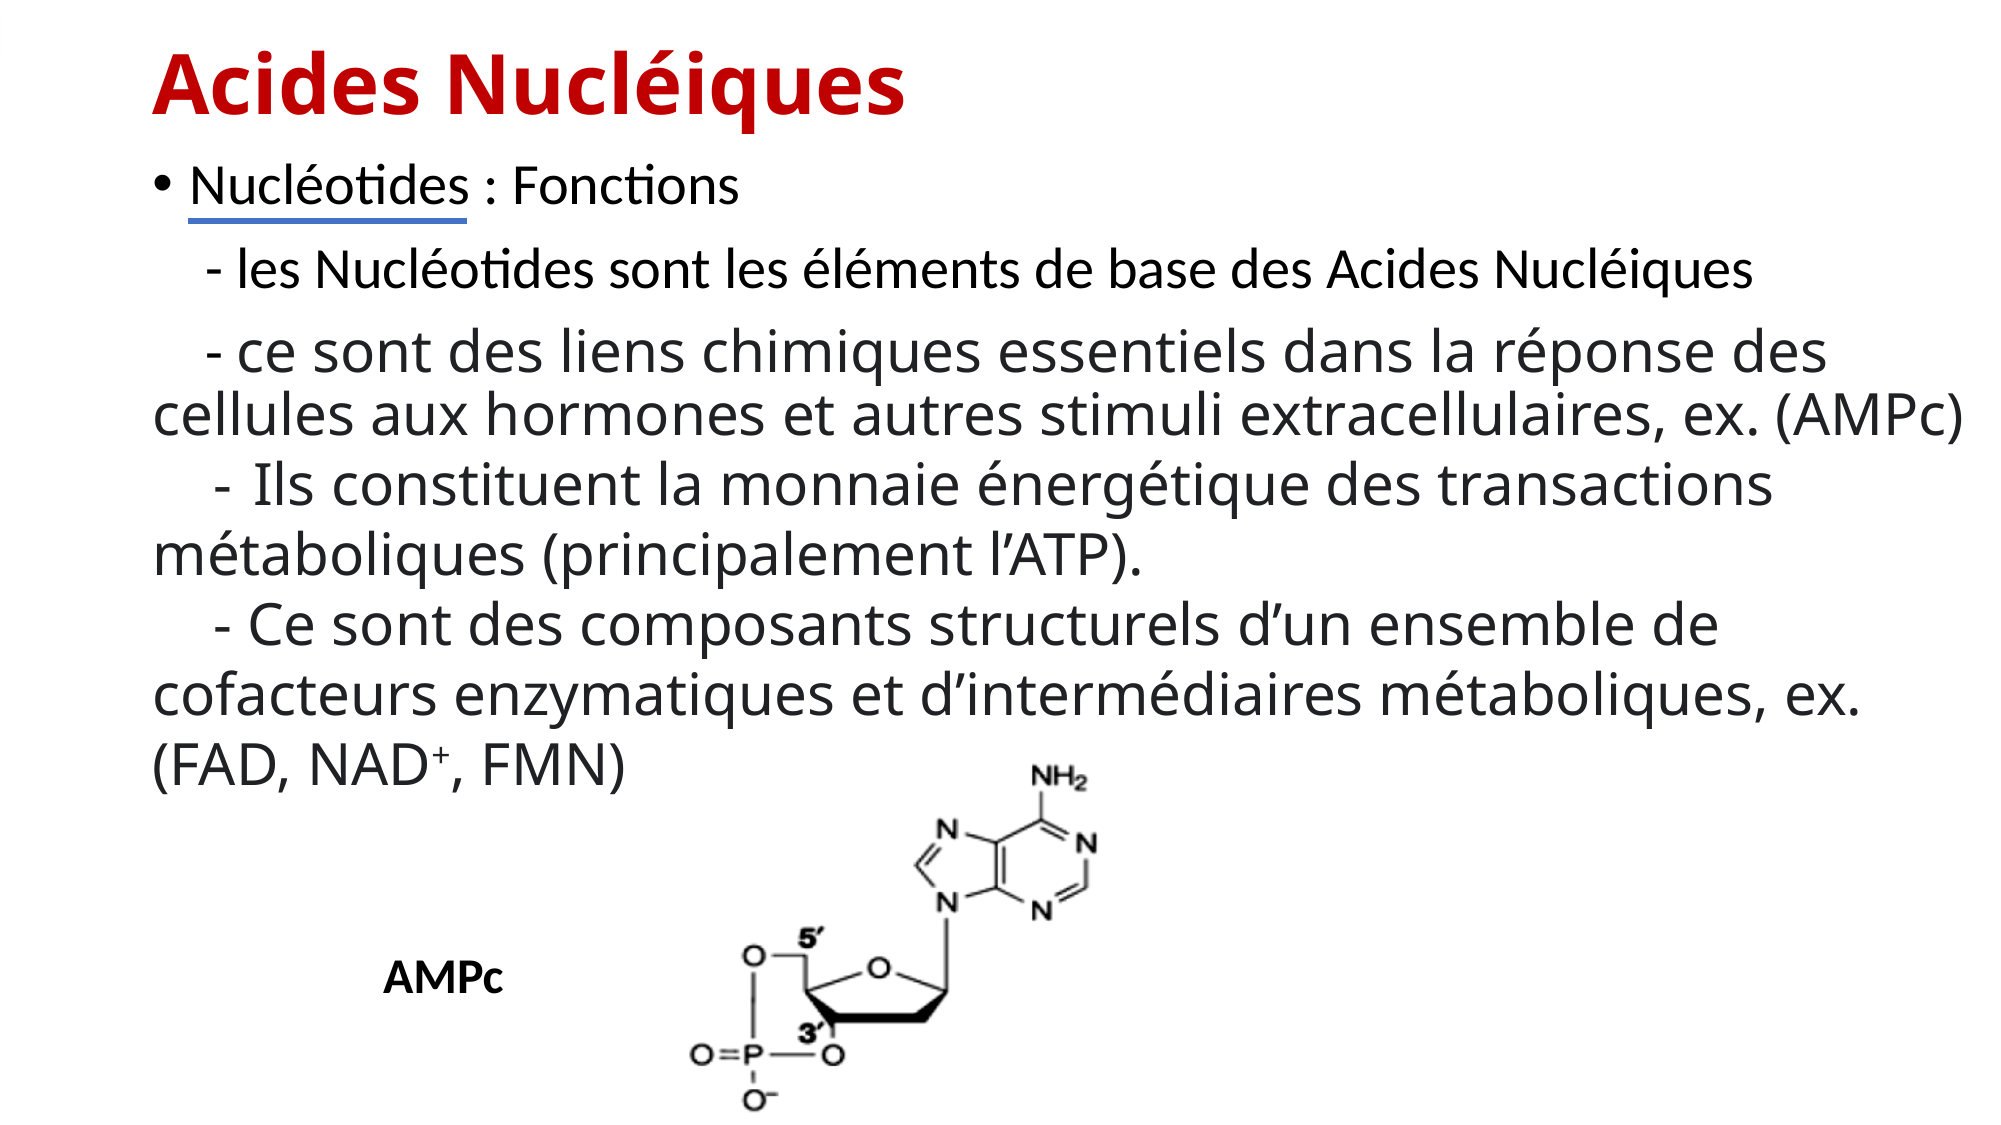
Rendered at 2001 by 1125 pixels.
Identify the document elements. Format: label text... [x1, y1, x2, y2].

text_box Nucléotides : Fonctions - les Nucléotides sont les éléments de base des Acides Nucléiques - ce sont des liens chimiques essentiels dans la réponse des cellules aux hormones et autres stimuli extracellulaires, ex. (AMPc) - Ils constituent la monnaie énergétique des transactions métaboliques (principalement l’ATP). - Ce sont des composants structurels d’un ensemble de cofacteurs enzymatiques et d’intermédiaires métaboliques, ex. (FAD, NAD+, FMN) [137, 146, 2000, 1125]
text_box Acides Nucléiques [137, 61, 1863, 114]
text_box AMPc [368, 936, 636, 1012]
picture [663, 747, 1103, 1125]
